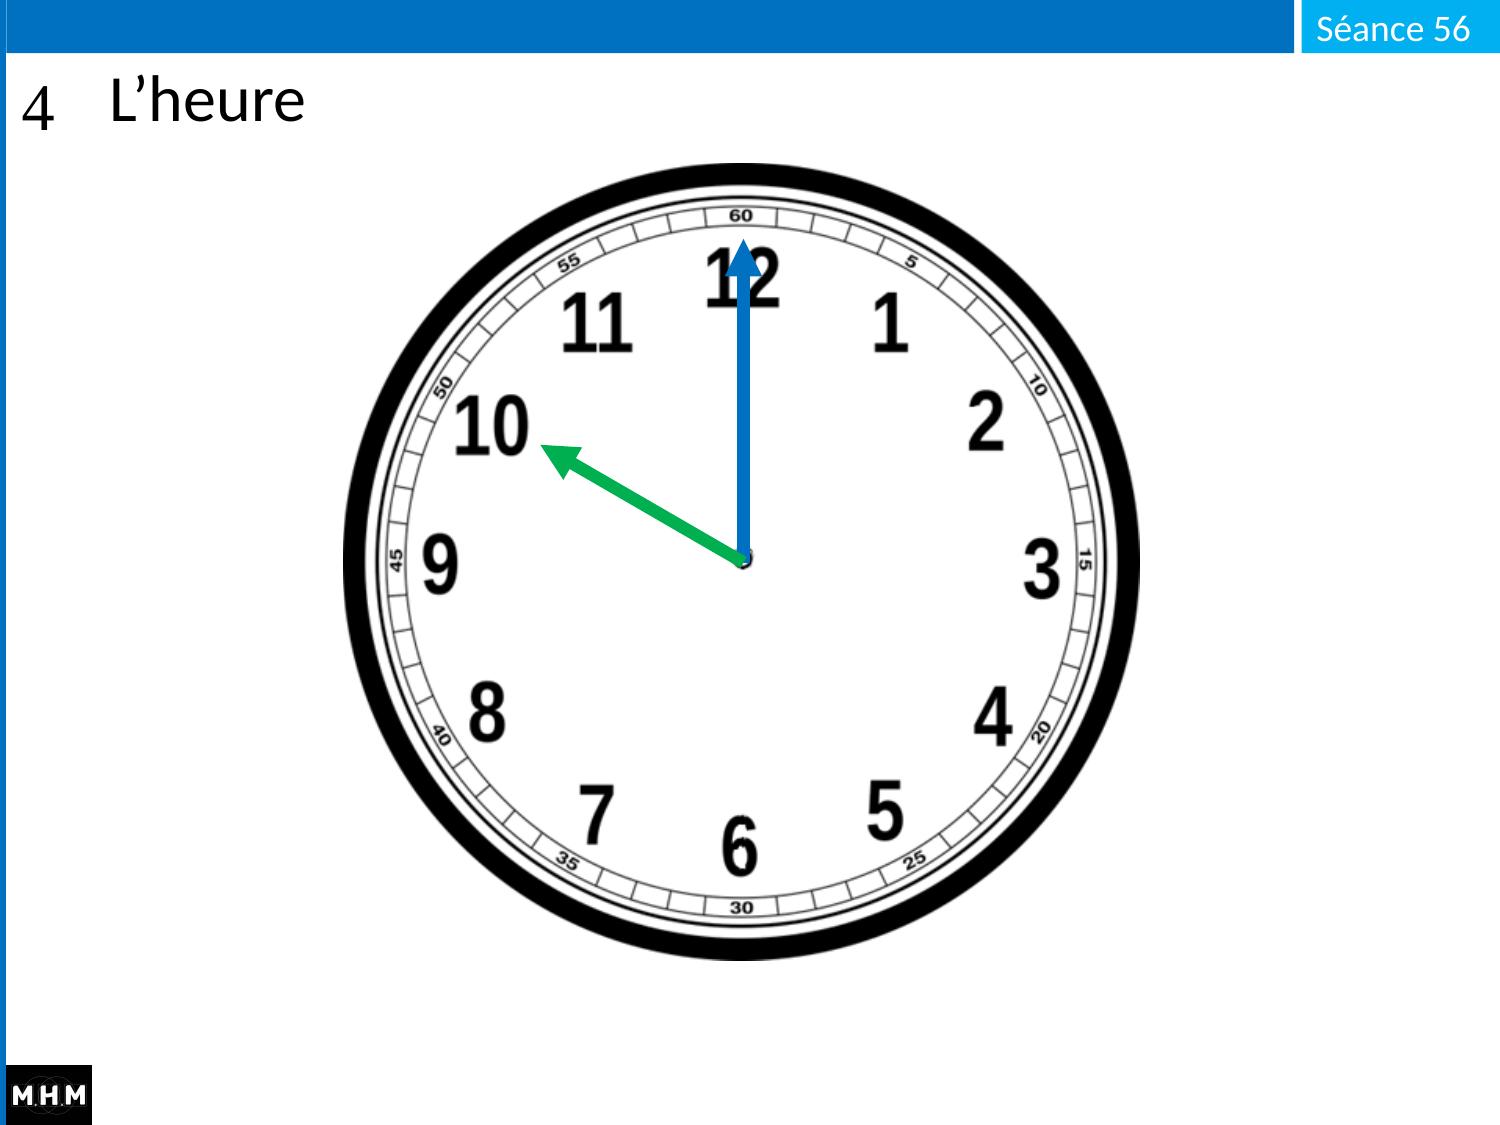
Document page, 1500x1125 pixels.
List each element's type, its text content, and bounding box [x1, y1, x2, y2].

picture [6, 1065, 92, 1125]
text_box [540, 444, 744, 563]
title L’heure [94, 57, 1389, 144]
picture [343, 163, 1140, 961]
